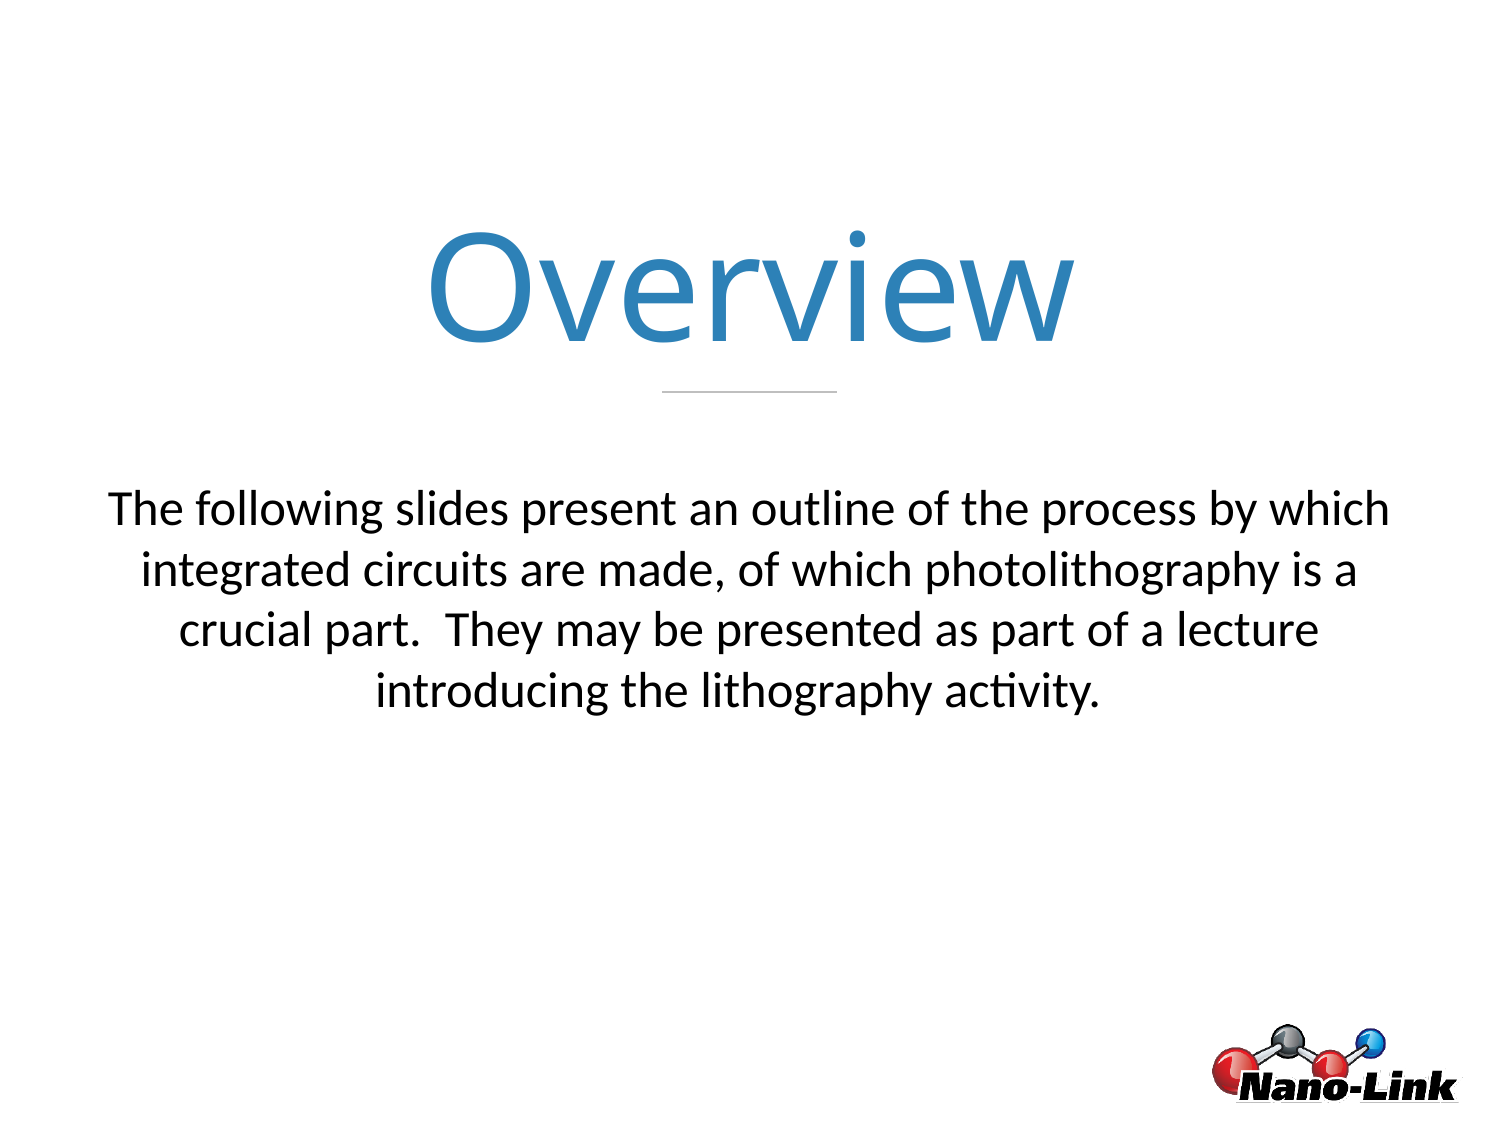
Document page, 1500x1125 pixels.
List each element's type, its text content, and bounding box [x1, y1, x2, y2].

title Overview [75, 187, 1425, 375]
picture [1212, 1024, 1463, 1103]
list The following slides present an outline of the process by which integrated circuits are made, of which photolithography is a crucial part. They may be presented as part of a lecture introducing the lithography activity. [75, 467, 1425, 793]
